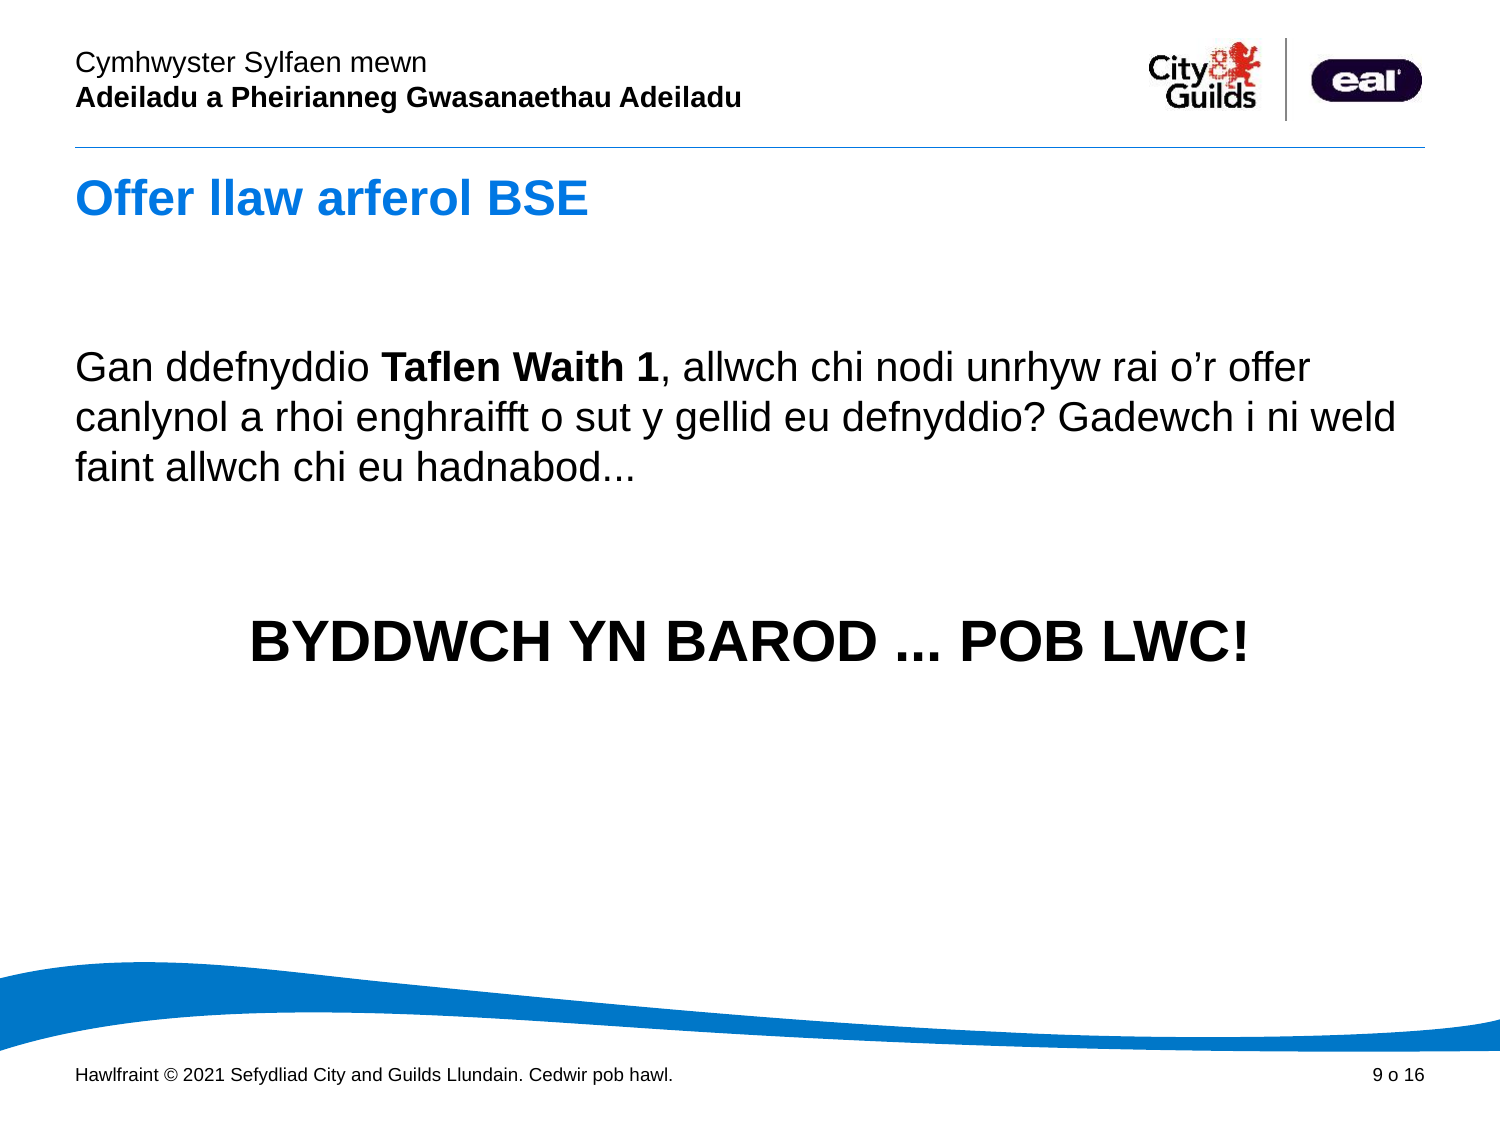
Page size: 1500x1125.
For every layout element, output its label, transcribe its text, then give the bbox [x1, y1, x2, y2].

title Offer llaw arferol BSE [74, 165, 1426, 229]
list Gan ddefnyddio Taflen Waith 1, allwch chi nodi unrhyw rai o’r offer canlynol a rhoi enghraifft o sut y gellid eu defnyddio? Gadewch i ni weld faint allwch chi eu hadnabod... BYDDWCH YN BAROD ... POB LWC! [74, 247, 1426, 946]
picture [1149, 38, 1422, 121]
